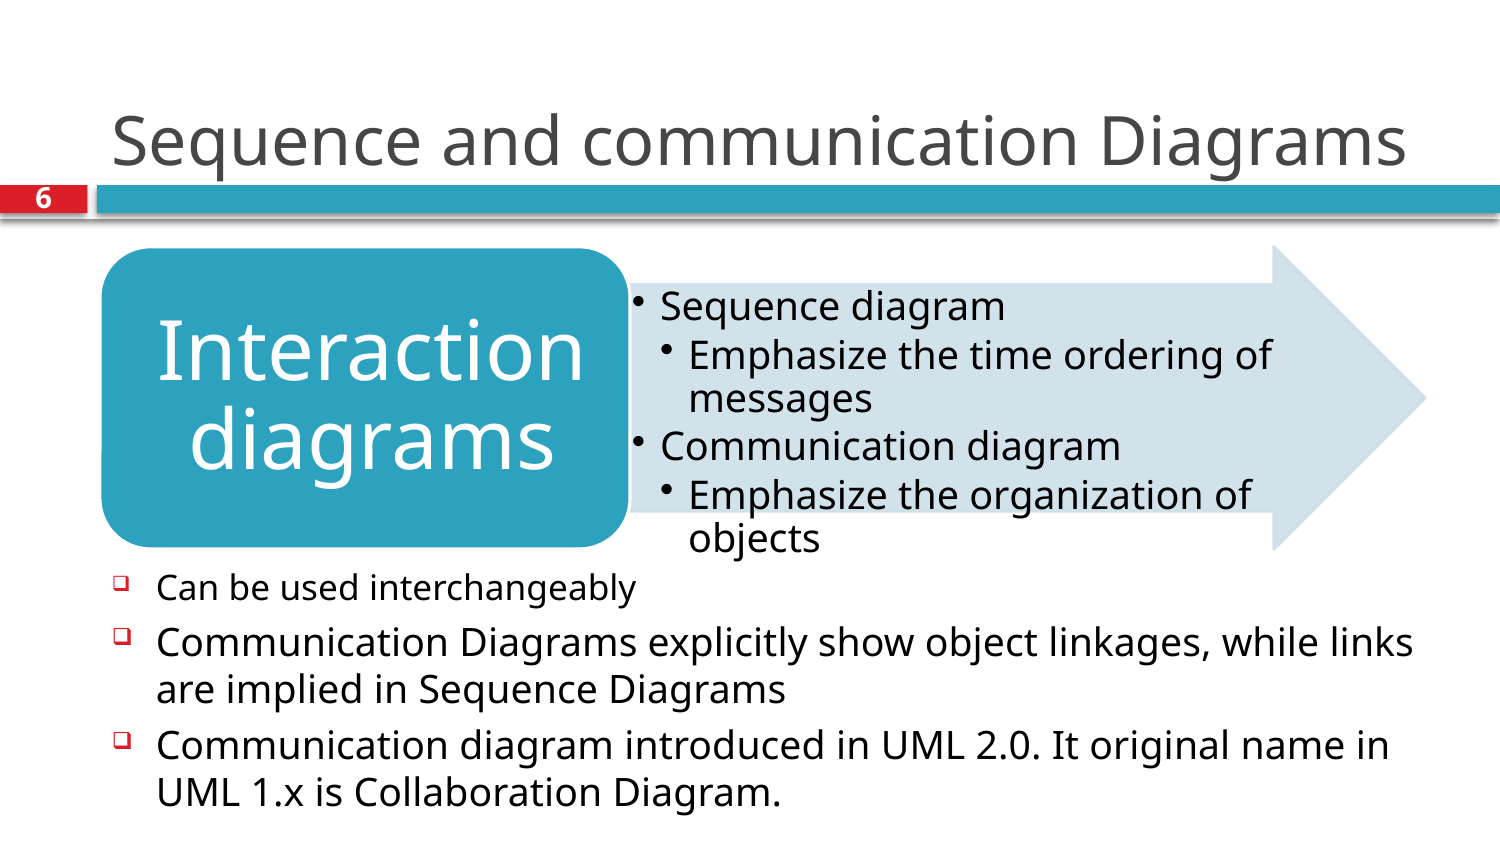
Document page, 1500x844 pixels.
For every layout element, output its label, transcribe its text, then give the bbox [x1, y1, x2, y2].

list Can be used interchangeably Communication Diagrams explicitly show object linkages, while links are implied in Sequence Diagrams Communication diagram introduced in UML 2.0. It original name in UML 1.x is Collaboration Diagram. [100, 559, 1438, 822]
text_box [99, 246, 1426, 550]
slide_number 6 [0, 184, 88, 215]
title Sequence and communication Diagrams [99, 19, 1438, 185]
